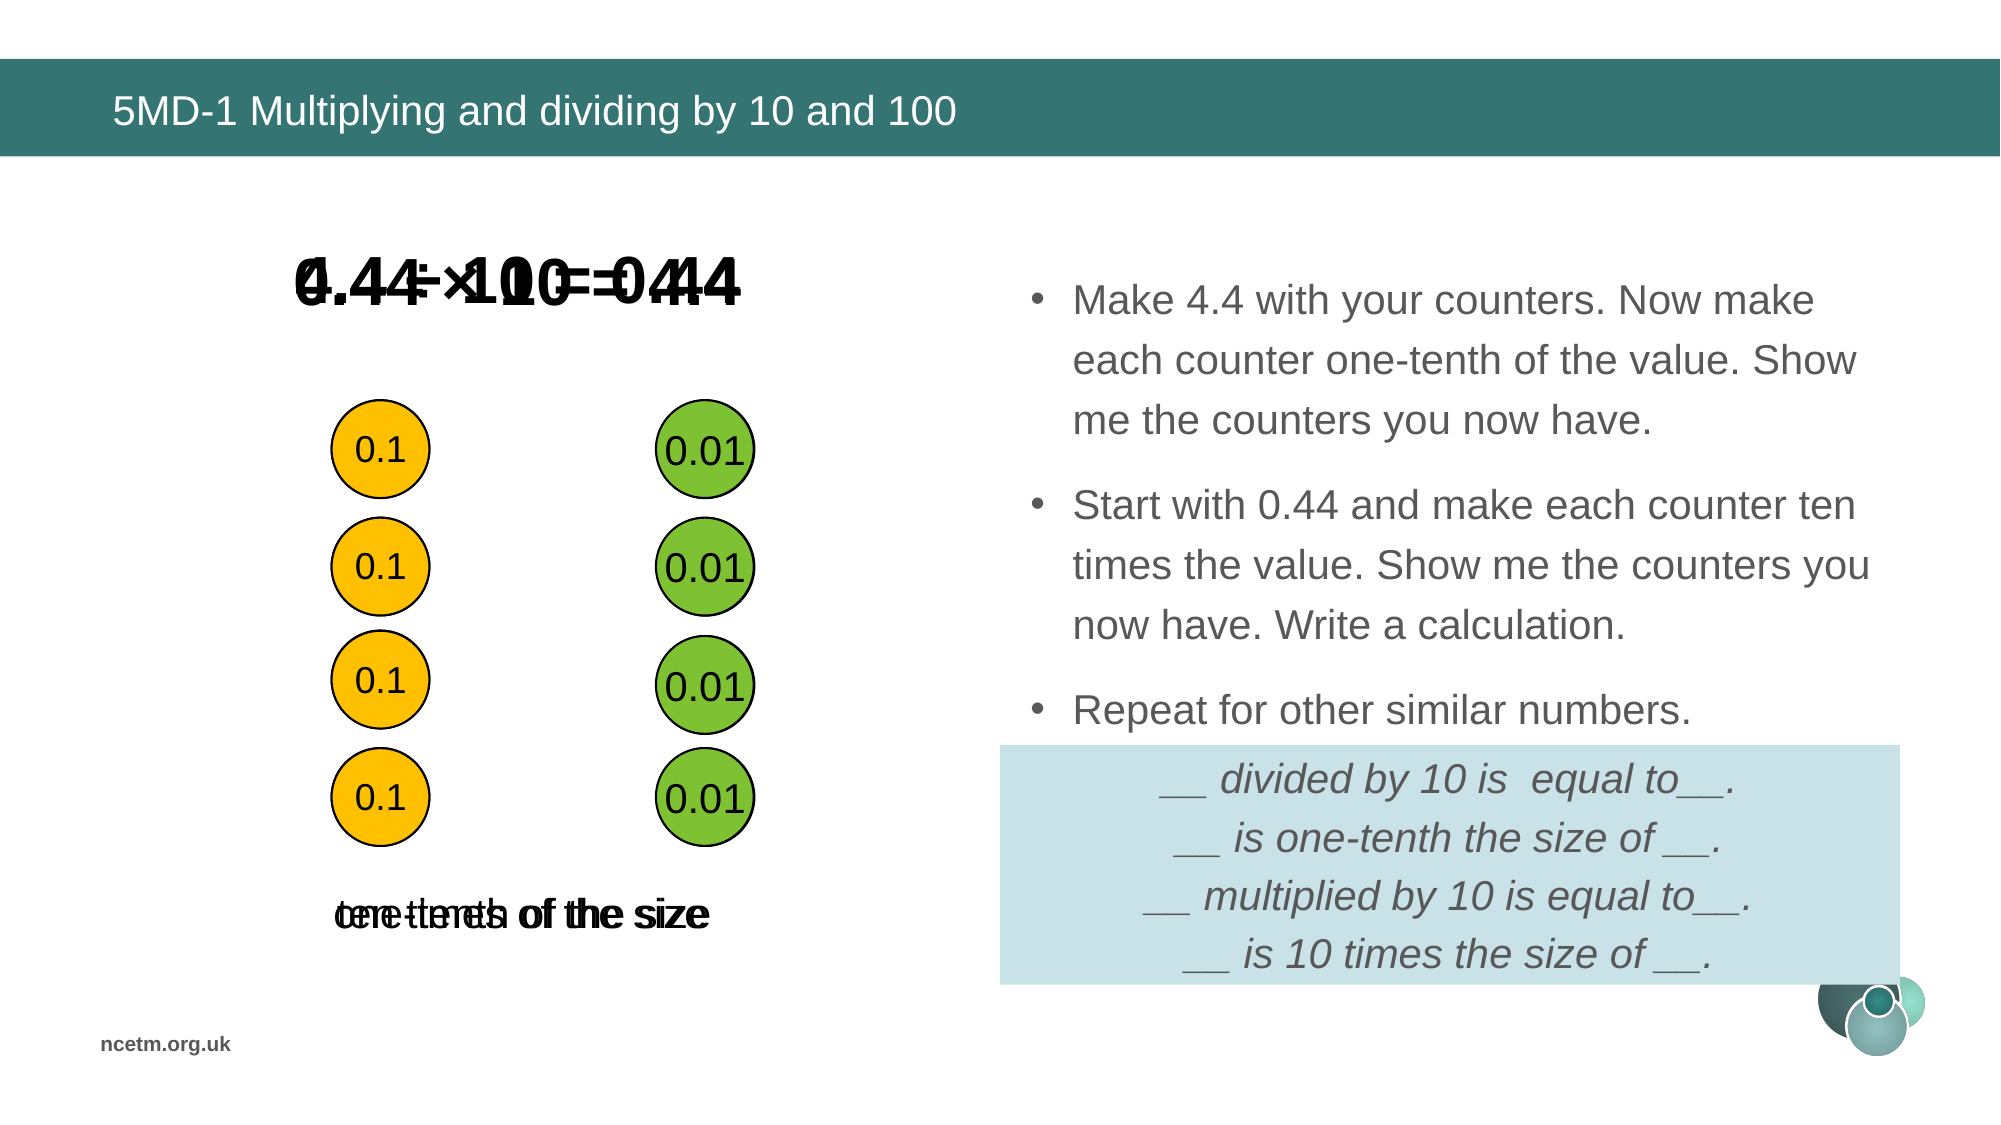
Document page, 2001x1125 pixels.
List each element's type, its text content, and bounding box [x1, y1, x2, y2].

text_box ten times of the size [267, 879, 778, 944]
text_box __ divided by 10 is equal to__. __ is one-tenth the size of __. __ multiplied by 10 is equal to__. __ is 10 times the size of __. [999, 744, 1900, 985]
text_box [318, 399, 767, 847]
text_box Make 4.4 with your counters. Now make each counter one-tenth of the value. Show me the counters you now have. Start with 0.44 and make each counter ten times the value. Show me the counters you now have. Write a calculation. Repeat for other similar numbers. [1015, 255, 1900, 744]
picture [1818, 958, 1925, 1056]
text_box 4.4 ÷ 10 = 0.44 [280, 229, 756, 325]
title 5MD-1 Multiplying and dividing by 10 and 100 [97, 76, 1945, 147]
